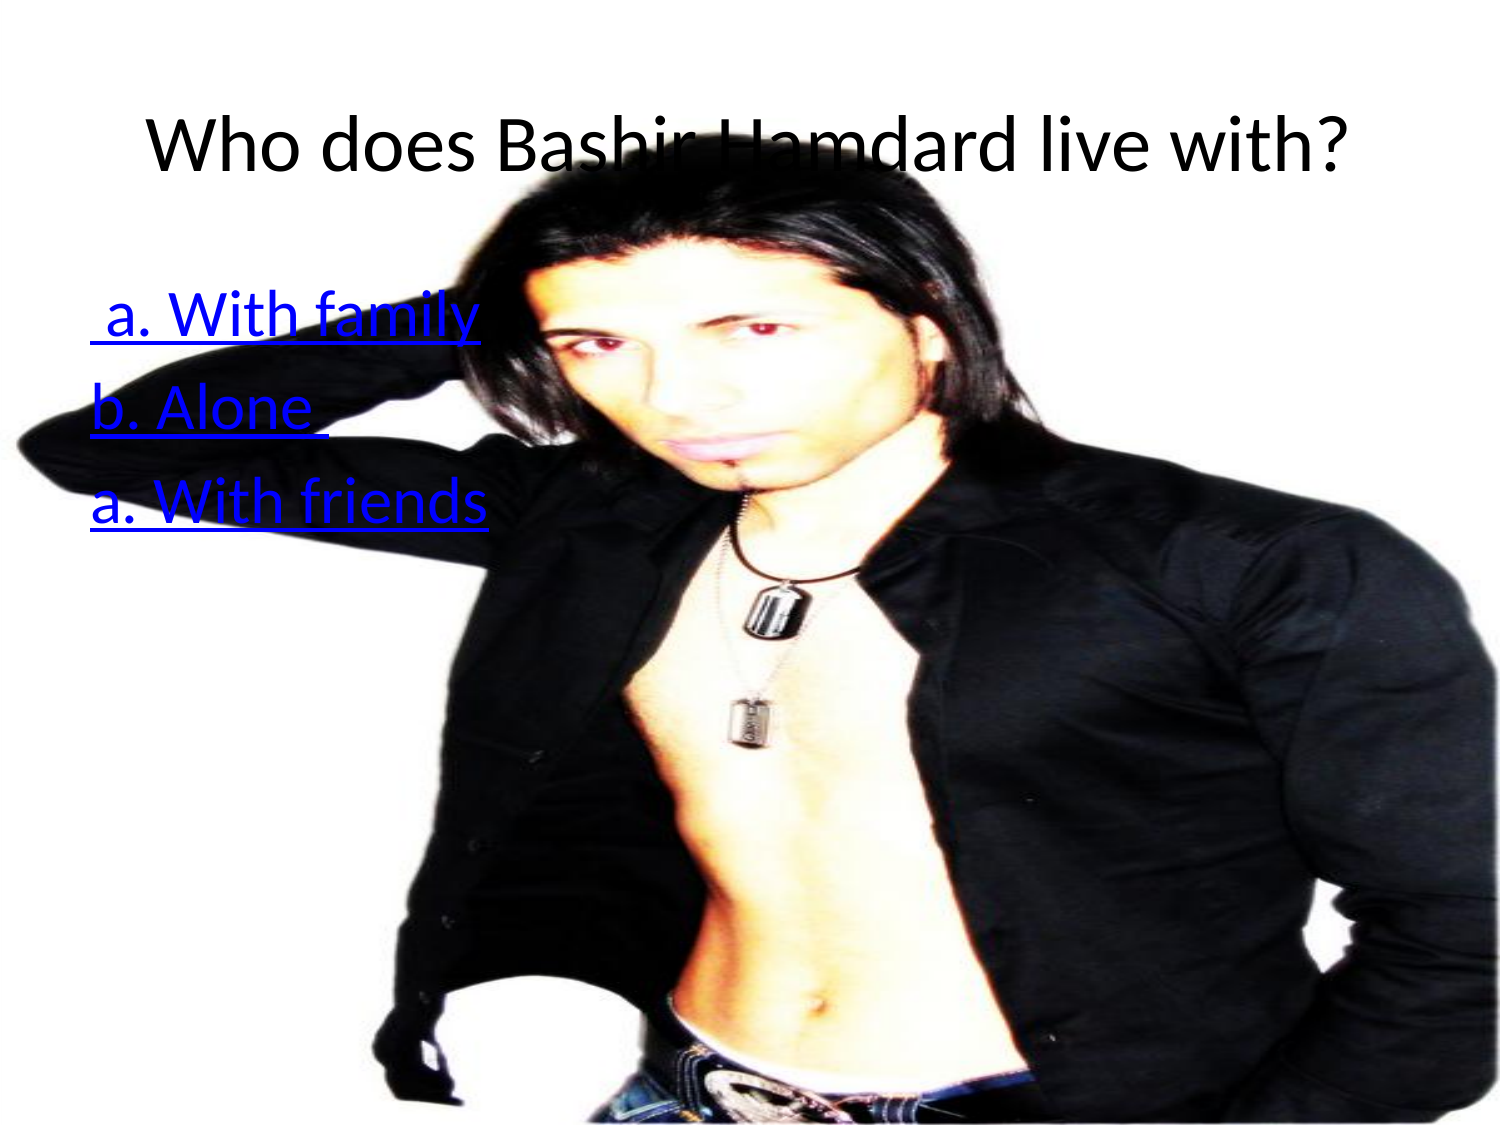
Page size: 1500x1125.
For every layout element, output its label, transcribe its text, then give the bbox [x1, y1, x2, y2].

list a. With family b. Alone a. With friends [75, 262, 1425, 1005]
picture [0, 0, 1500, 1125]
title Who does Bashir Hamdard live with? [75, 45, 1425, 233]
